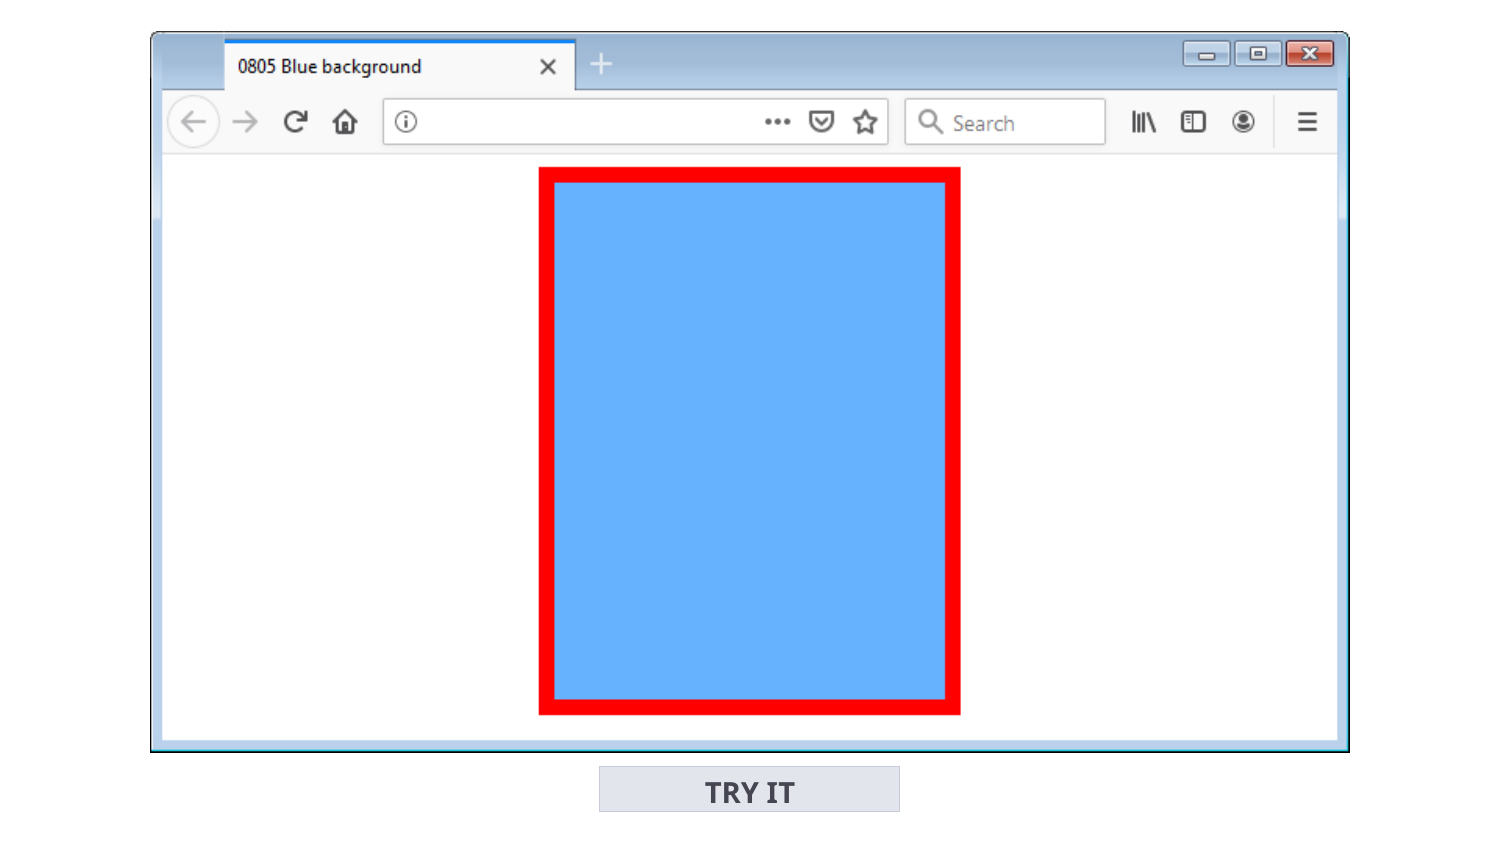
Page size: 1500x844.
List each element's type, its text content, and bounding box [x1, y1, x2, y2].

picture [149, 31, 1351, 753]
text_box TRY IT [599, 766, 900, 812]
